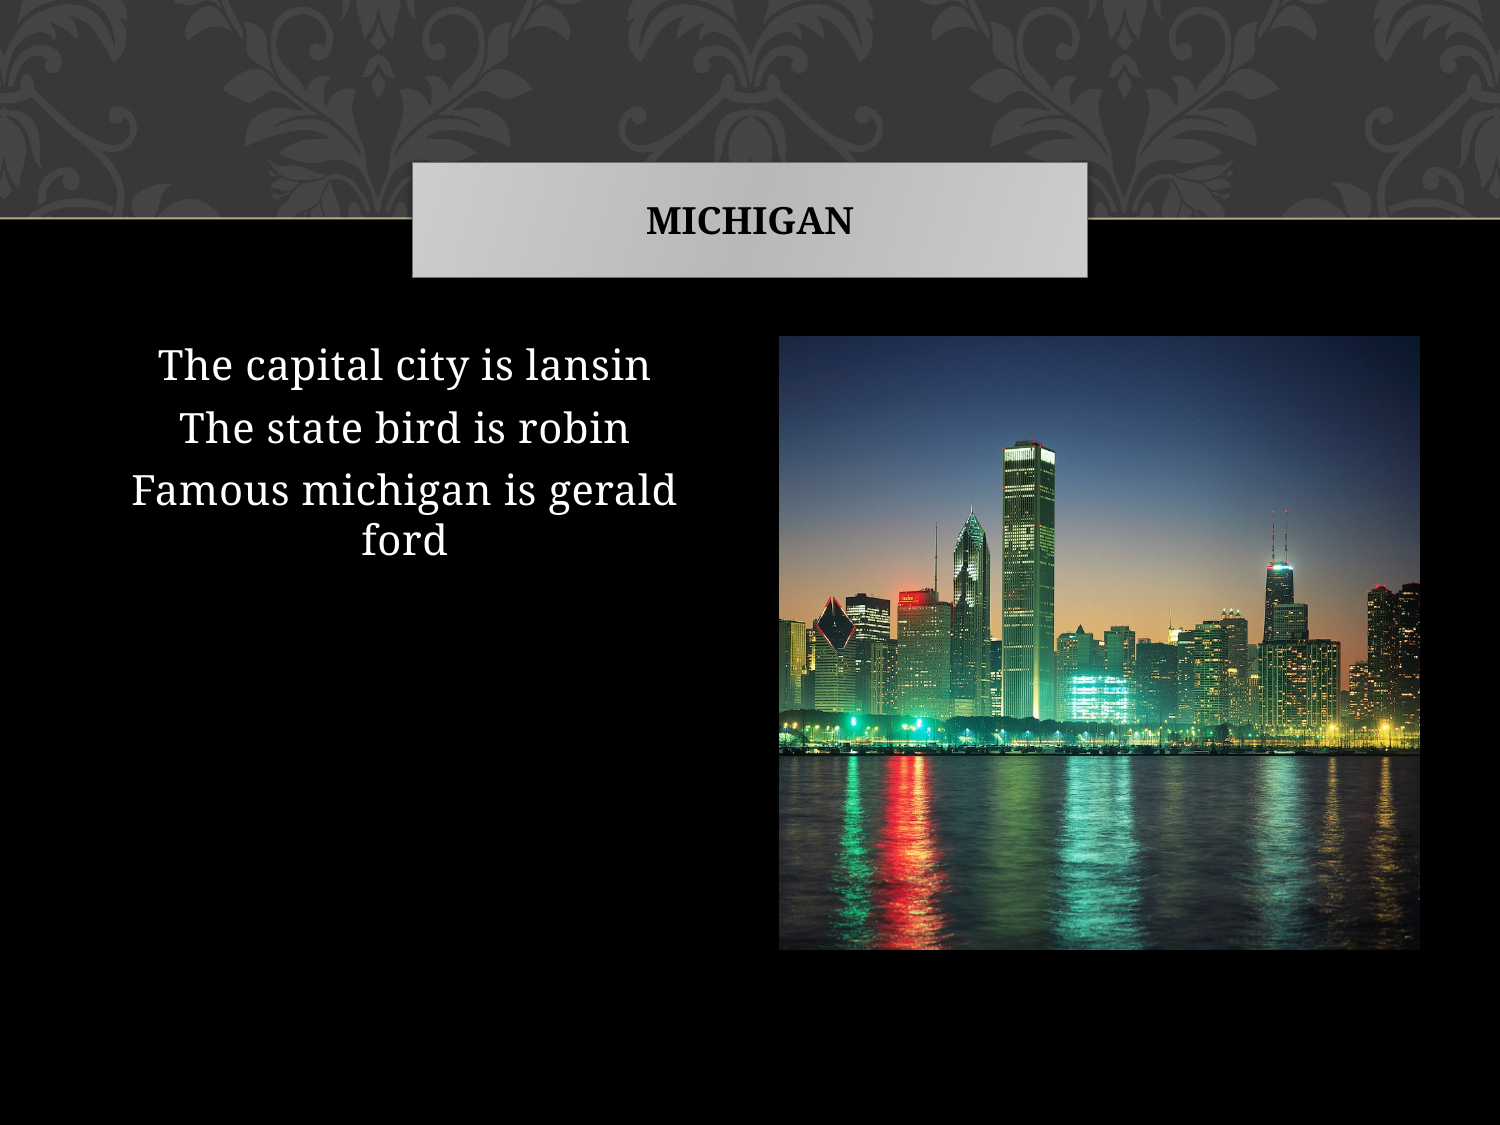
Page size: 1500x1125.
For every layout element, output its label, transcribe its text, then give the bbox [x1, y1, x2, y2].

picture [779, 336, 1421, 951]
title michigan [412, 162, 1088, 278]
list The capital city is lansin The state bird is robin Famous michigan is gerald ford [75, 331, 735, 989]
